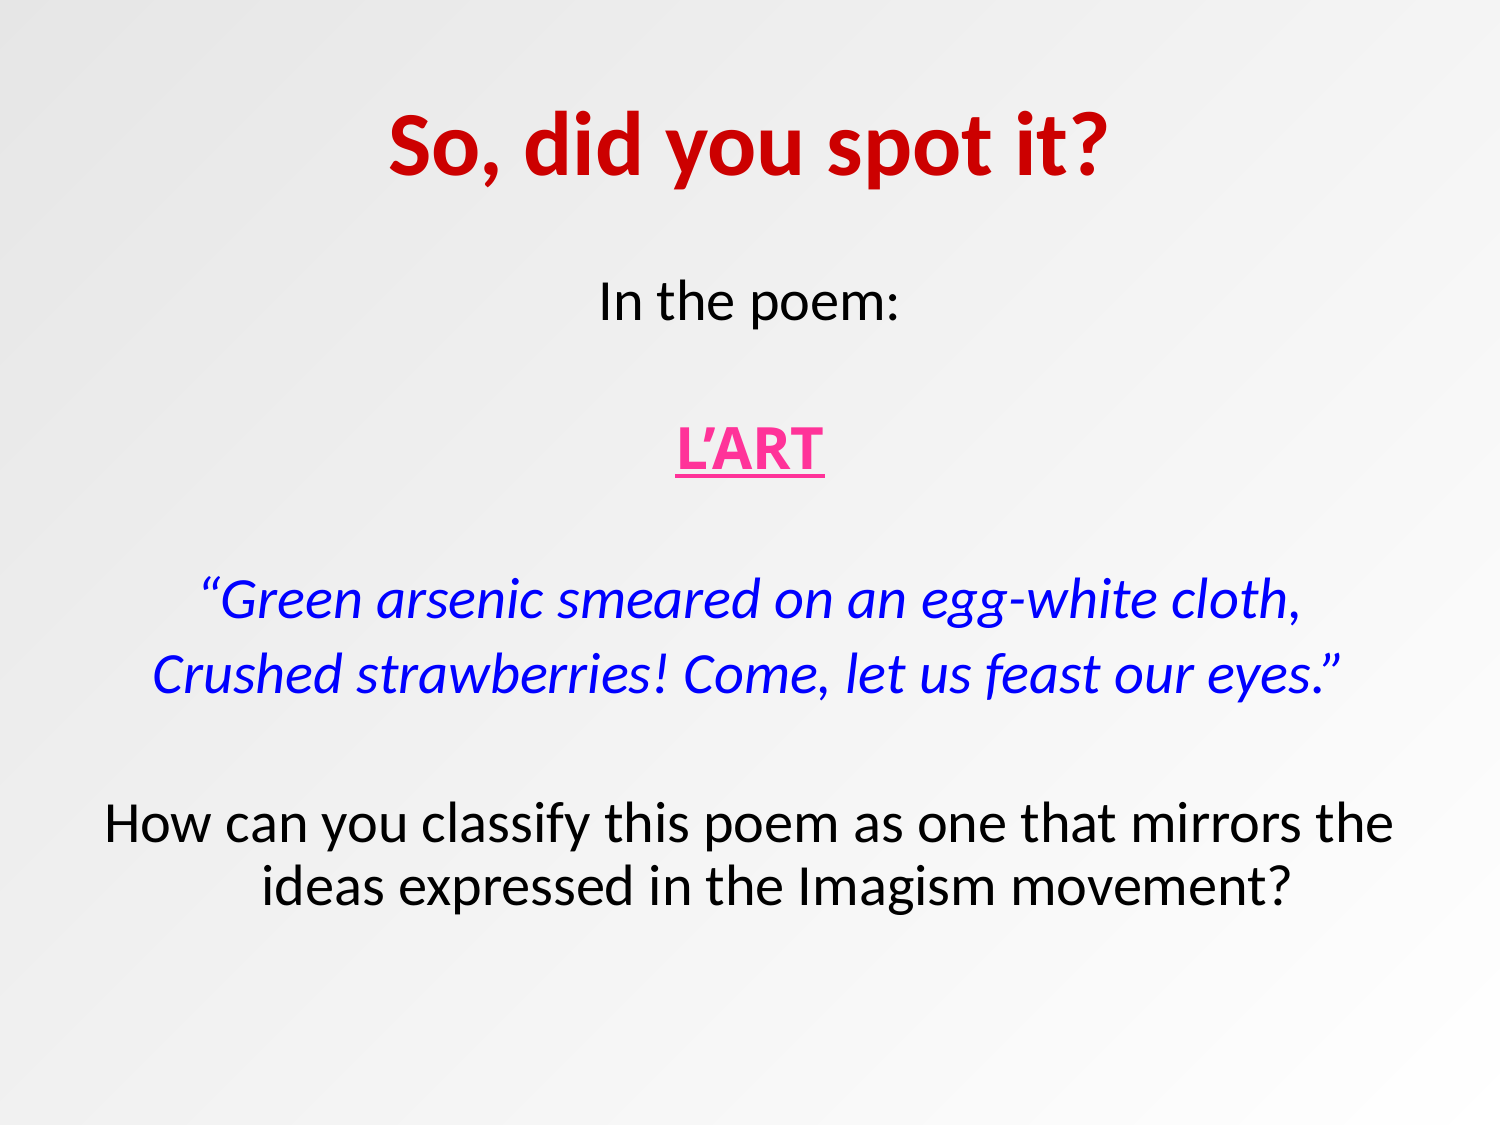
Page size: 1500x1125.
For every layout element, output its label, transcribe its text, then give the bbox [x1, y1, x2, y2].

title So, did you spot it? [74, 44, 1426, 233]
list In the poem: L’ART “Green arsenic smeared on an egg-white cloth, Crushed strawberries! Come, let us feast our eyes.” How can you classify this poem as one that mirrors the ideas expressed in the Imagism movement? [74, 262, 1426, 1006]
